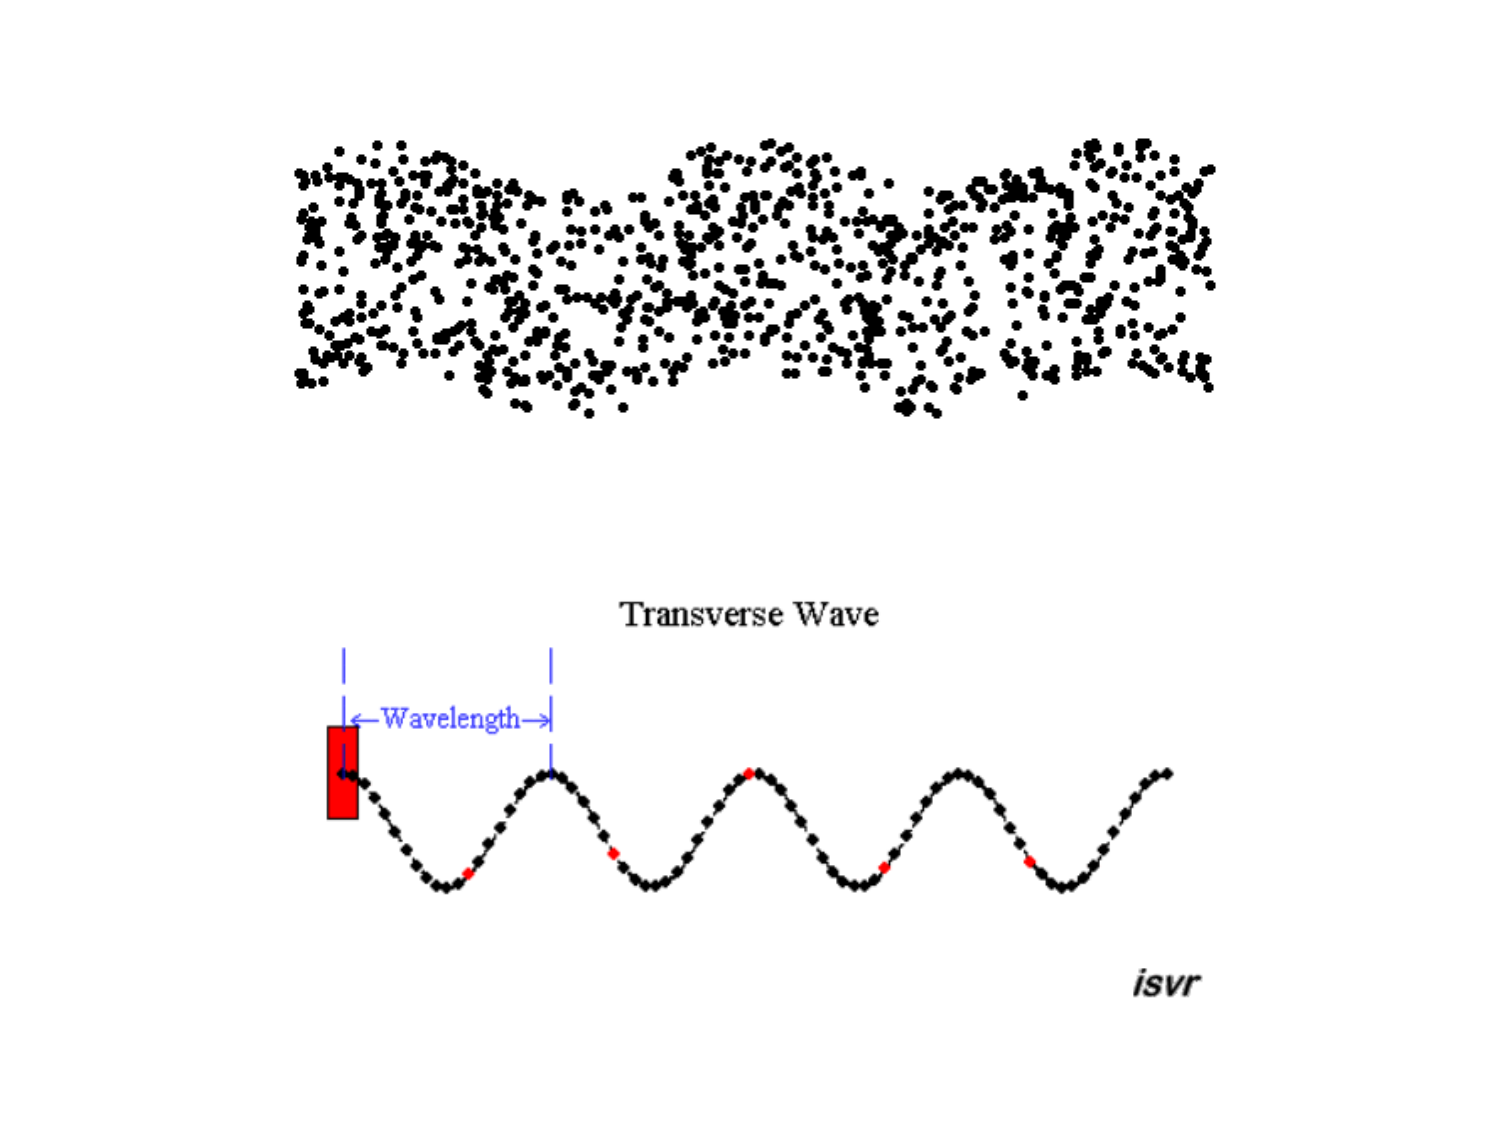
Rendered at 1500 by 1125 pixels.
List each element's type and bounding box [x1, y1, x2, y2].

picture [277, 136, 1245, 421]
picture [316, 538, 1214, 1017]
